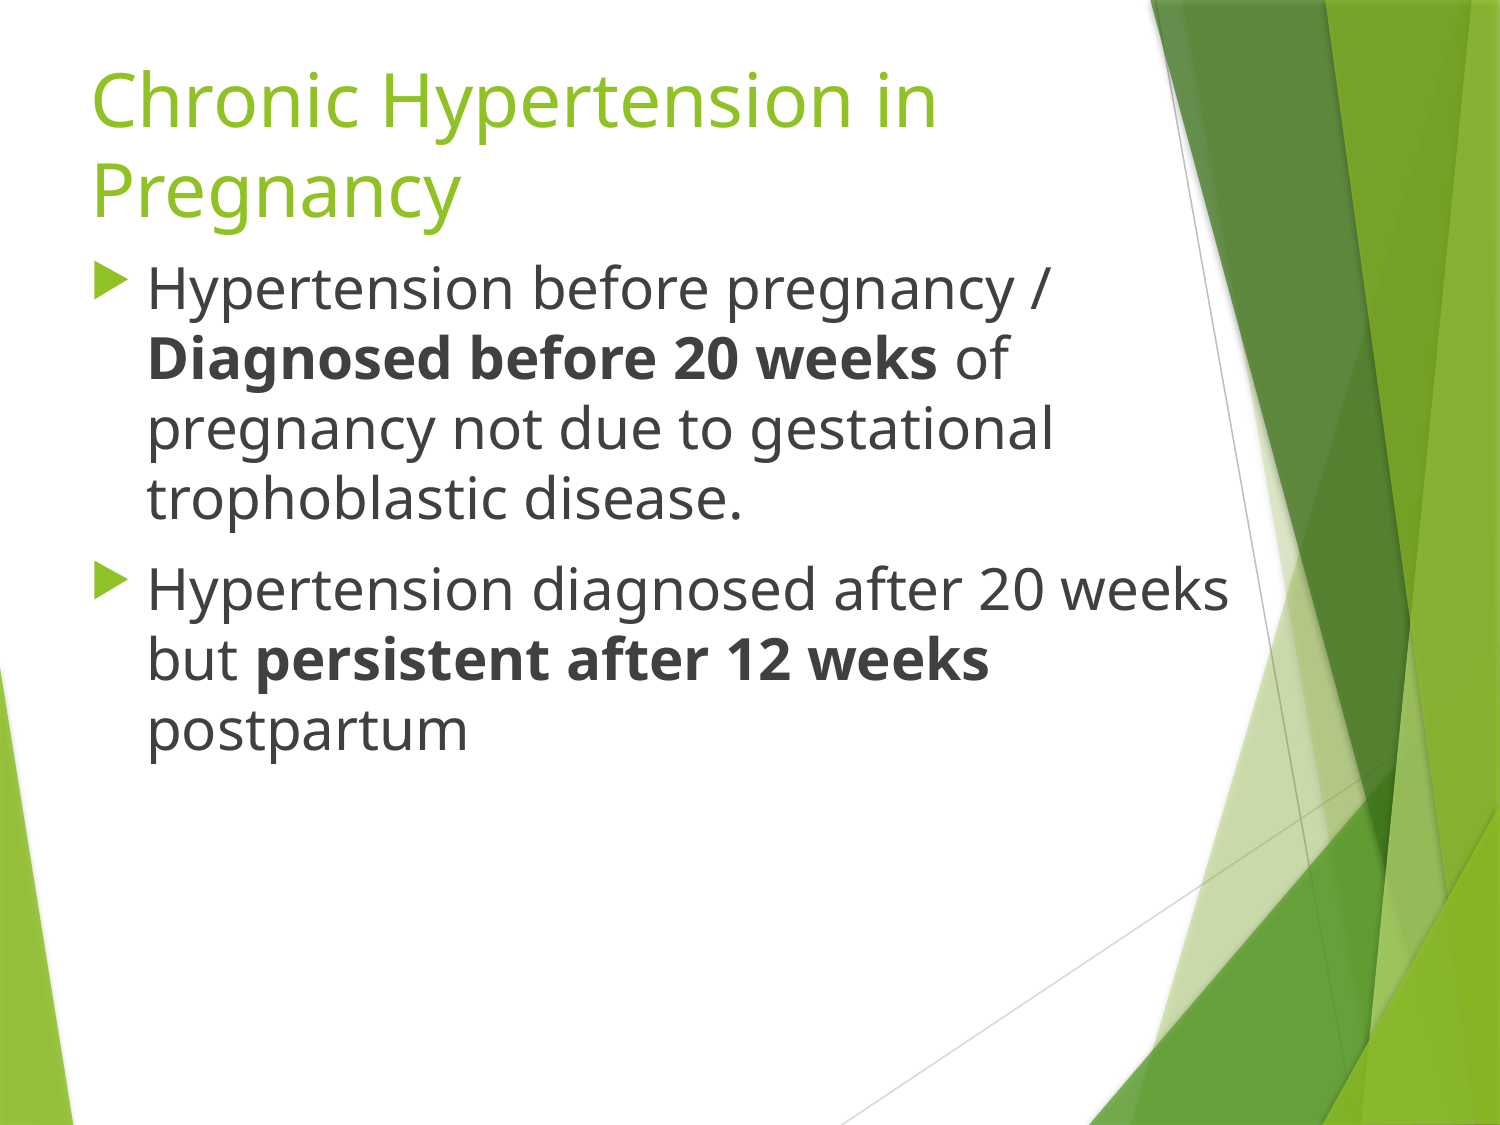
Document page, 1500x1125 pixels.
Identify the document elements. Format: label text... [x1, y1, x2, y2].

list Hypertension before pregnancy / Diagnosed before 20 weeks of pregnancy not due to gestational trophoblastic disease. Hypertension diagnosed after 20 weeks but persistent after 12 weeks postpartum [75, 243, 1300, 872]
title Chronic Hypertension in Pregnancy [75, 45, 1300, 243]
